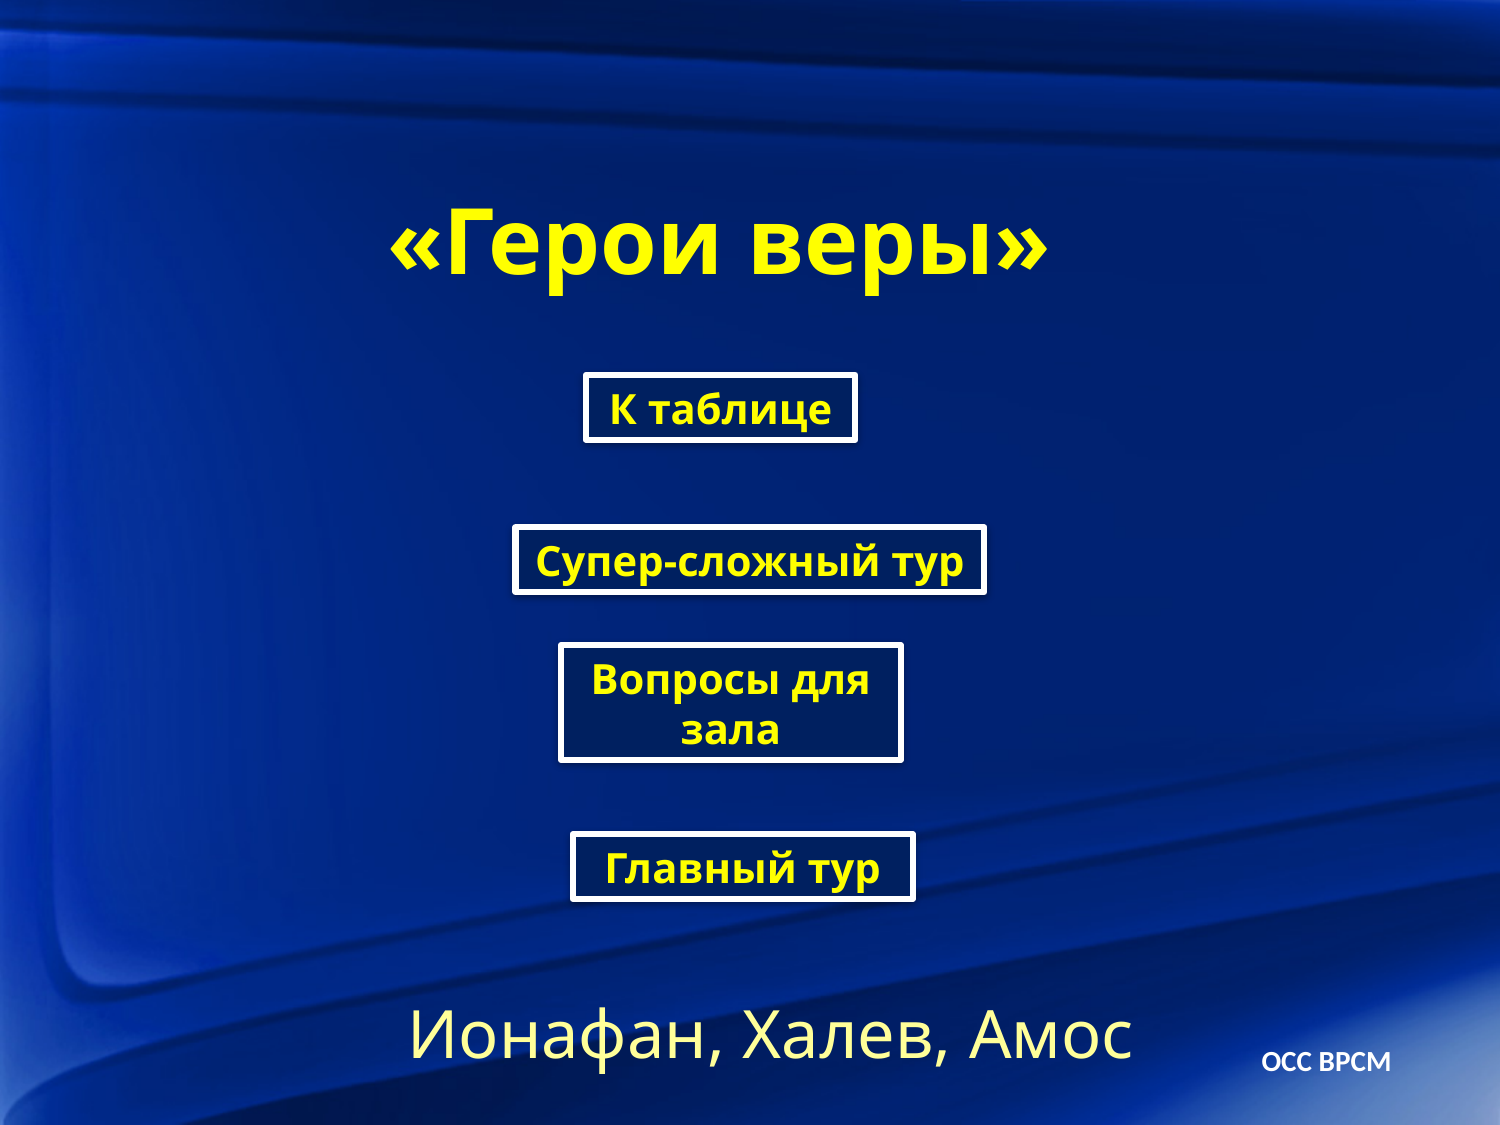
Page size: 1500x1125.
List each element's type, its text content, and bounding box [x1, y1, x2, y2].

text_box Главный тур [570, 831, 916, 902]
text_box ОСС ВРСМ [1246, 1034, 1407, 1085]
subtitle Ионафан, Халев, Амос [246, 984, 1297, 1125]
text_box К таблице [583, 372, 858, 443]
text_box Вопросы для зала [558, 642, 904, 763]
text_box Супер-сложный тур [512, 524, 987, 595]
picture [0, 0, 1500, 1125]
title «Герои веры» [82, 117, 1357, 359]
